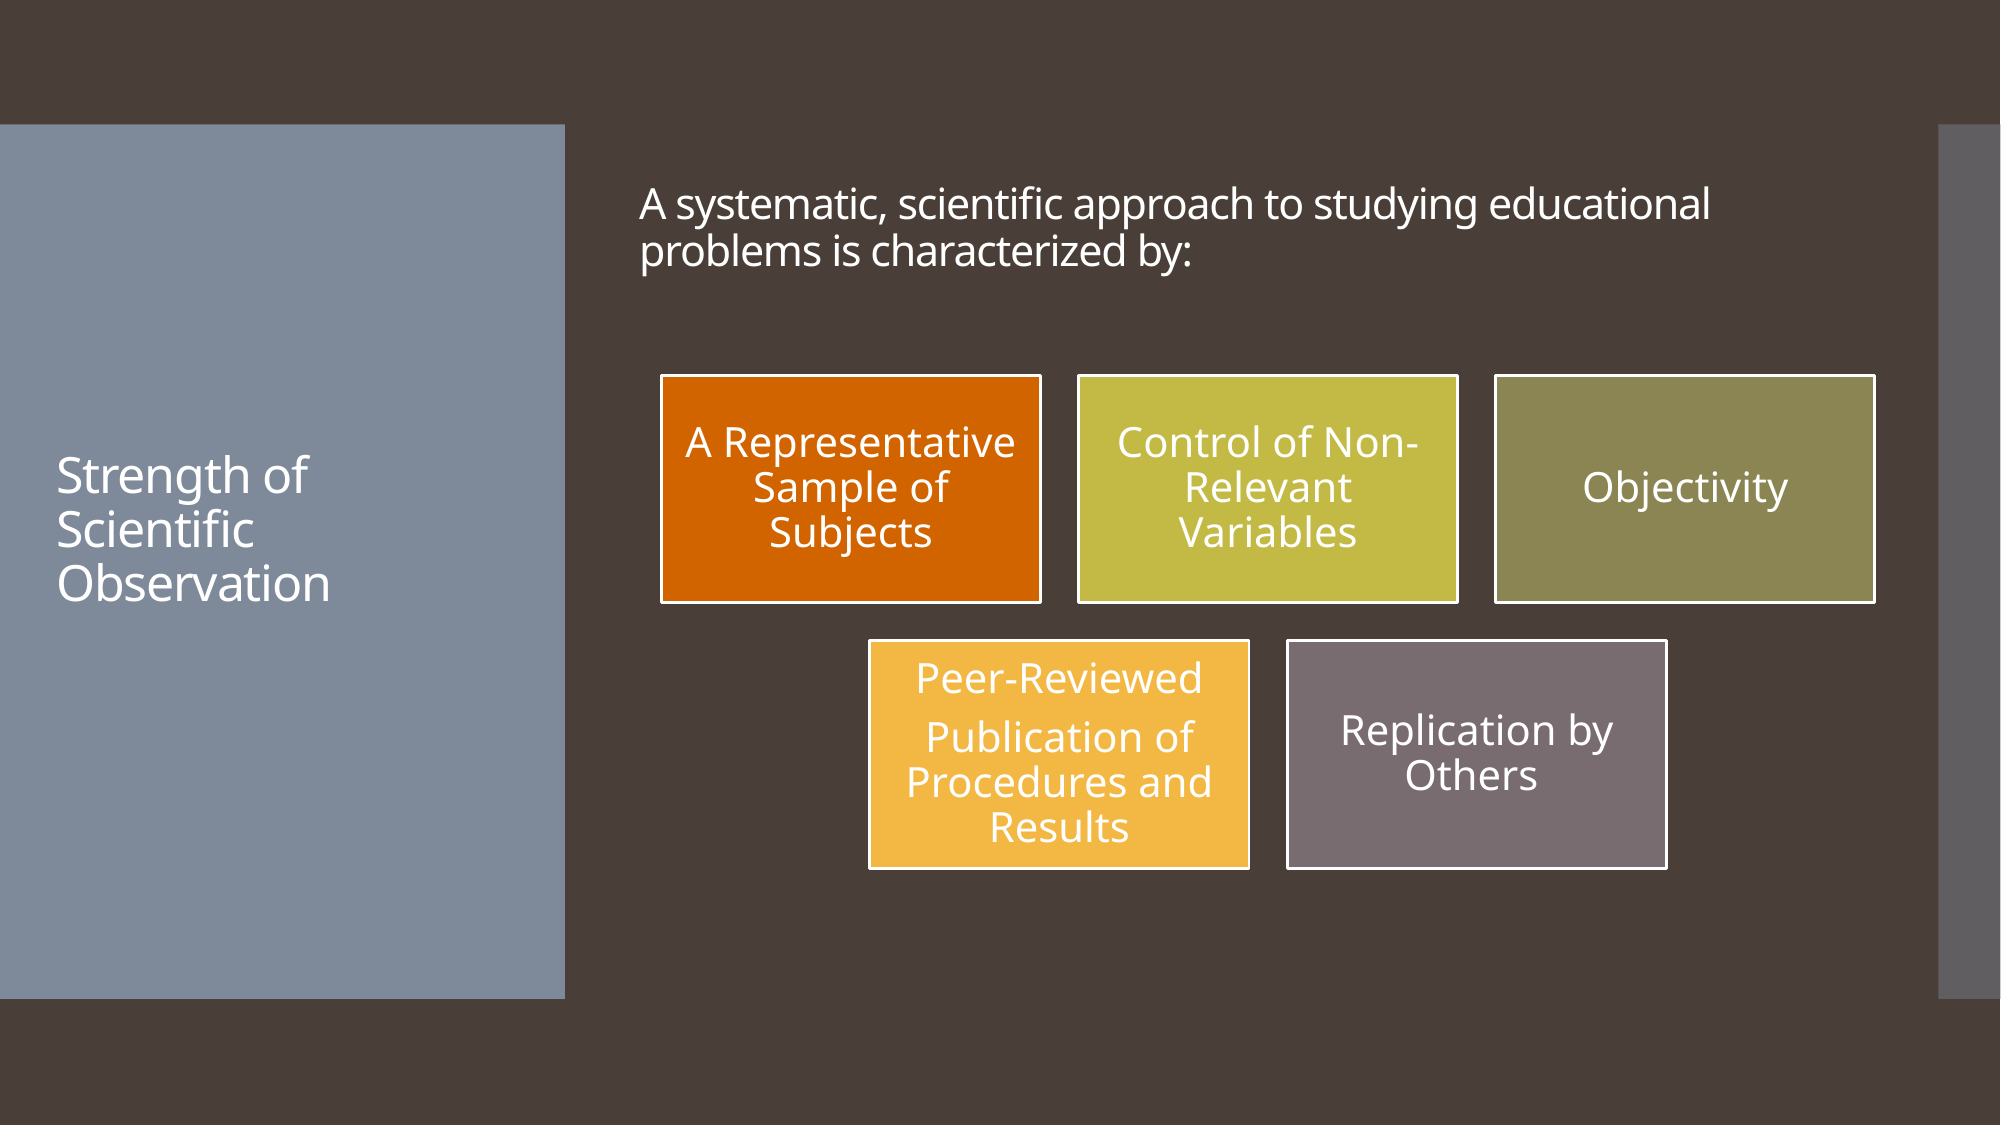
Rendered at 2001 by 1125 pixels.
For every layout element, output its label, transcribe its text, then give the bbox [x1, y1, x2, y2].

text_box A systematic, scientific approach to studying educational problems is characterized by: [624, 175, 1905, 335]
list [661, 254, 1876, 989]
title Strength of Scientific Observation [41, 184, 525, 940]
